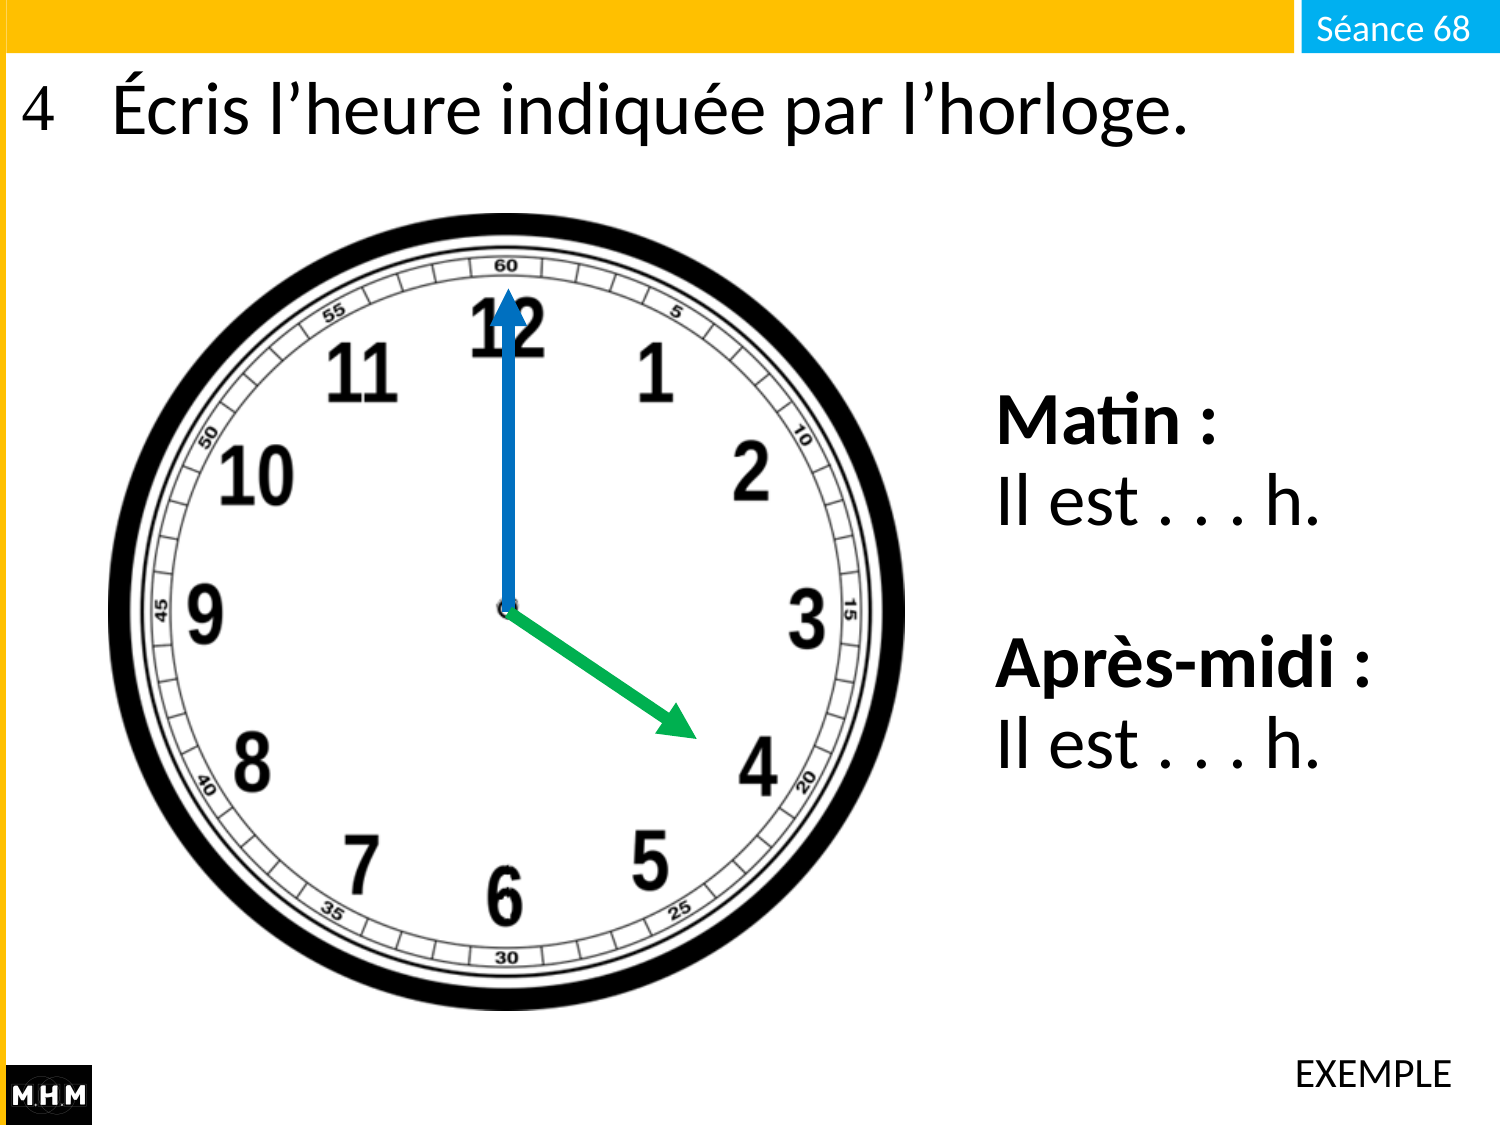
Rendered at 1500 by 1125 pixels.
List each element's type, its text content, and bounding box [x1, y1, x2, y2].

text_box Matin : Il est . . . h. Après-midi : Il est . . . h. [980, 301, 1500, 863]
list EXEMPLE [1247, 1044, 1500, 1125]
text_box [508, 612, 697, 739]
picture [6, 1065, 92, 1125]
title Écris l’heure indiquée par l’horloge. [96, 60, 1391, 160]
picture [108, 213, 905, 1011]
